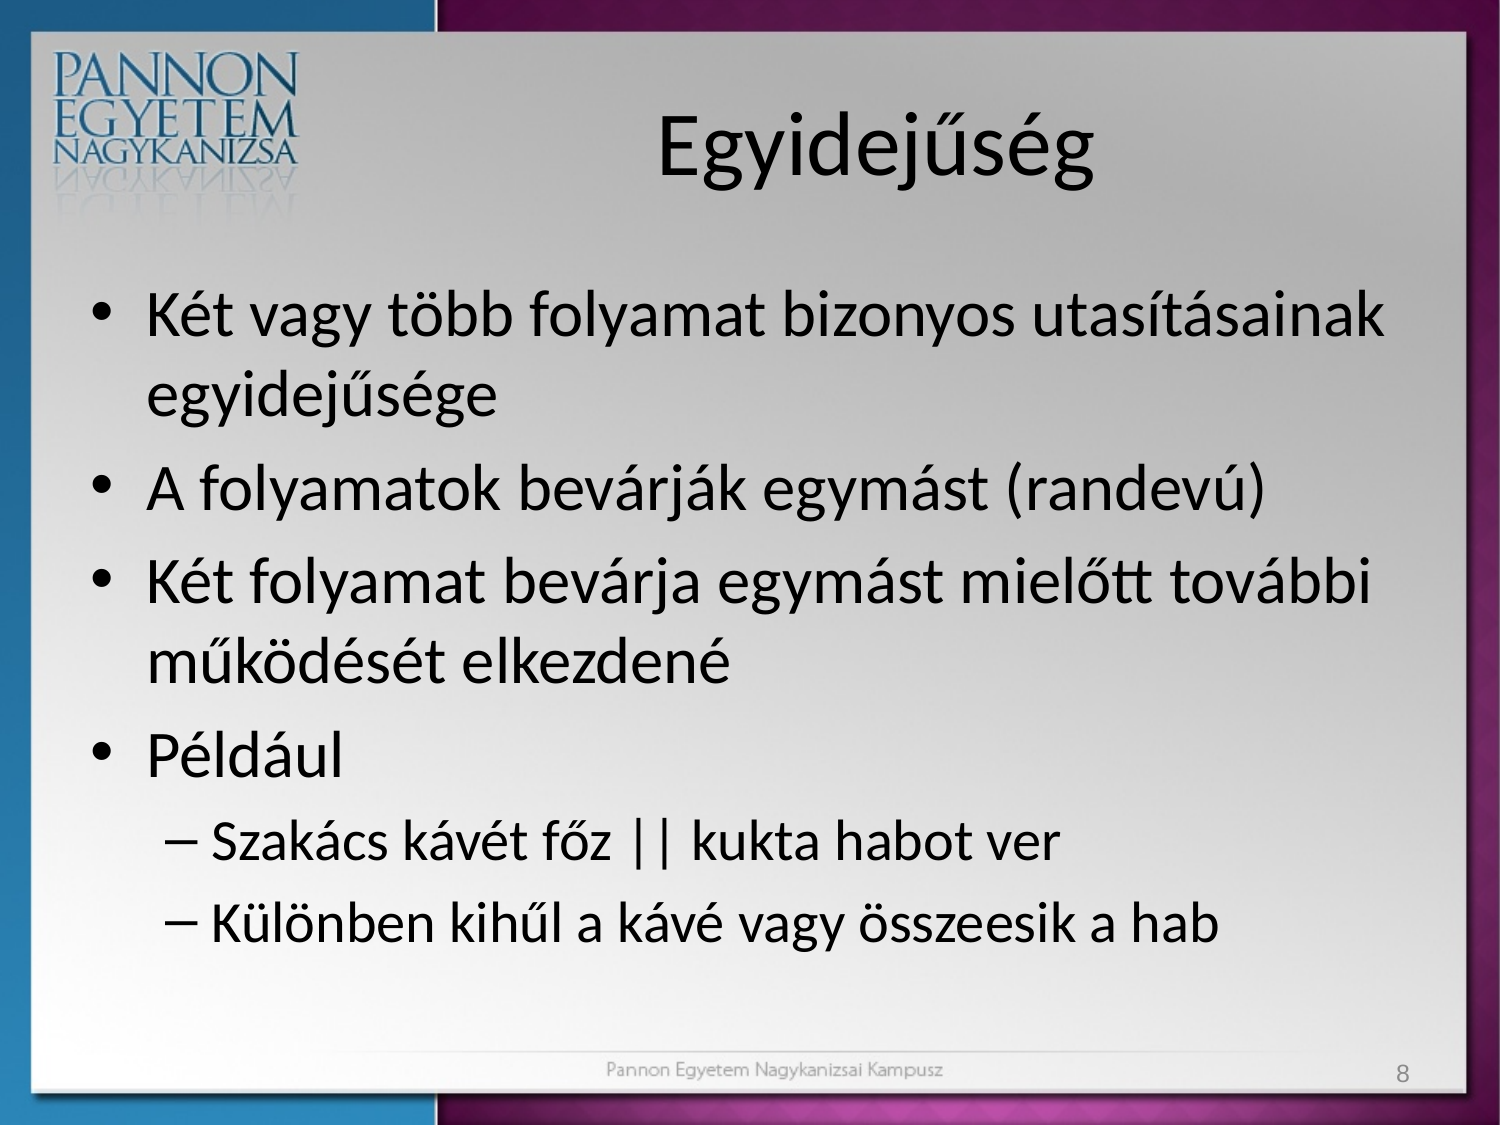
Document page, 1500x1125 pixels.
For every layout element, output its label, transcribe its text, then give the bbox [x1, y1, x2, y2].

title Egyidejűség [328, 45, 1425, 233]
slide_number 8 [1074, 1042, 1425, 1103]
list Két vagy több folyamat bizonyos utasításainak egyidejűsége A folyamatok bevárják egymást (randevú) Két folyamat bevárja egymást mielőtt további működését elkezdené Például Szakács kávét főz || kukta habot ver Különben kihűl a kávé vagy összeesik a hab [75, 262, 1425, 1038]
picture [0, 0, 1500, 1125]
